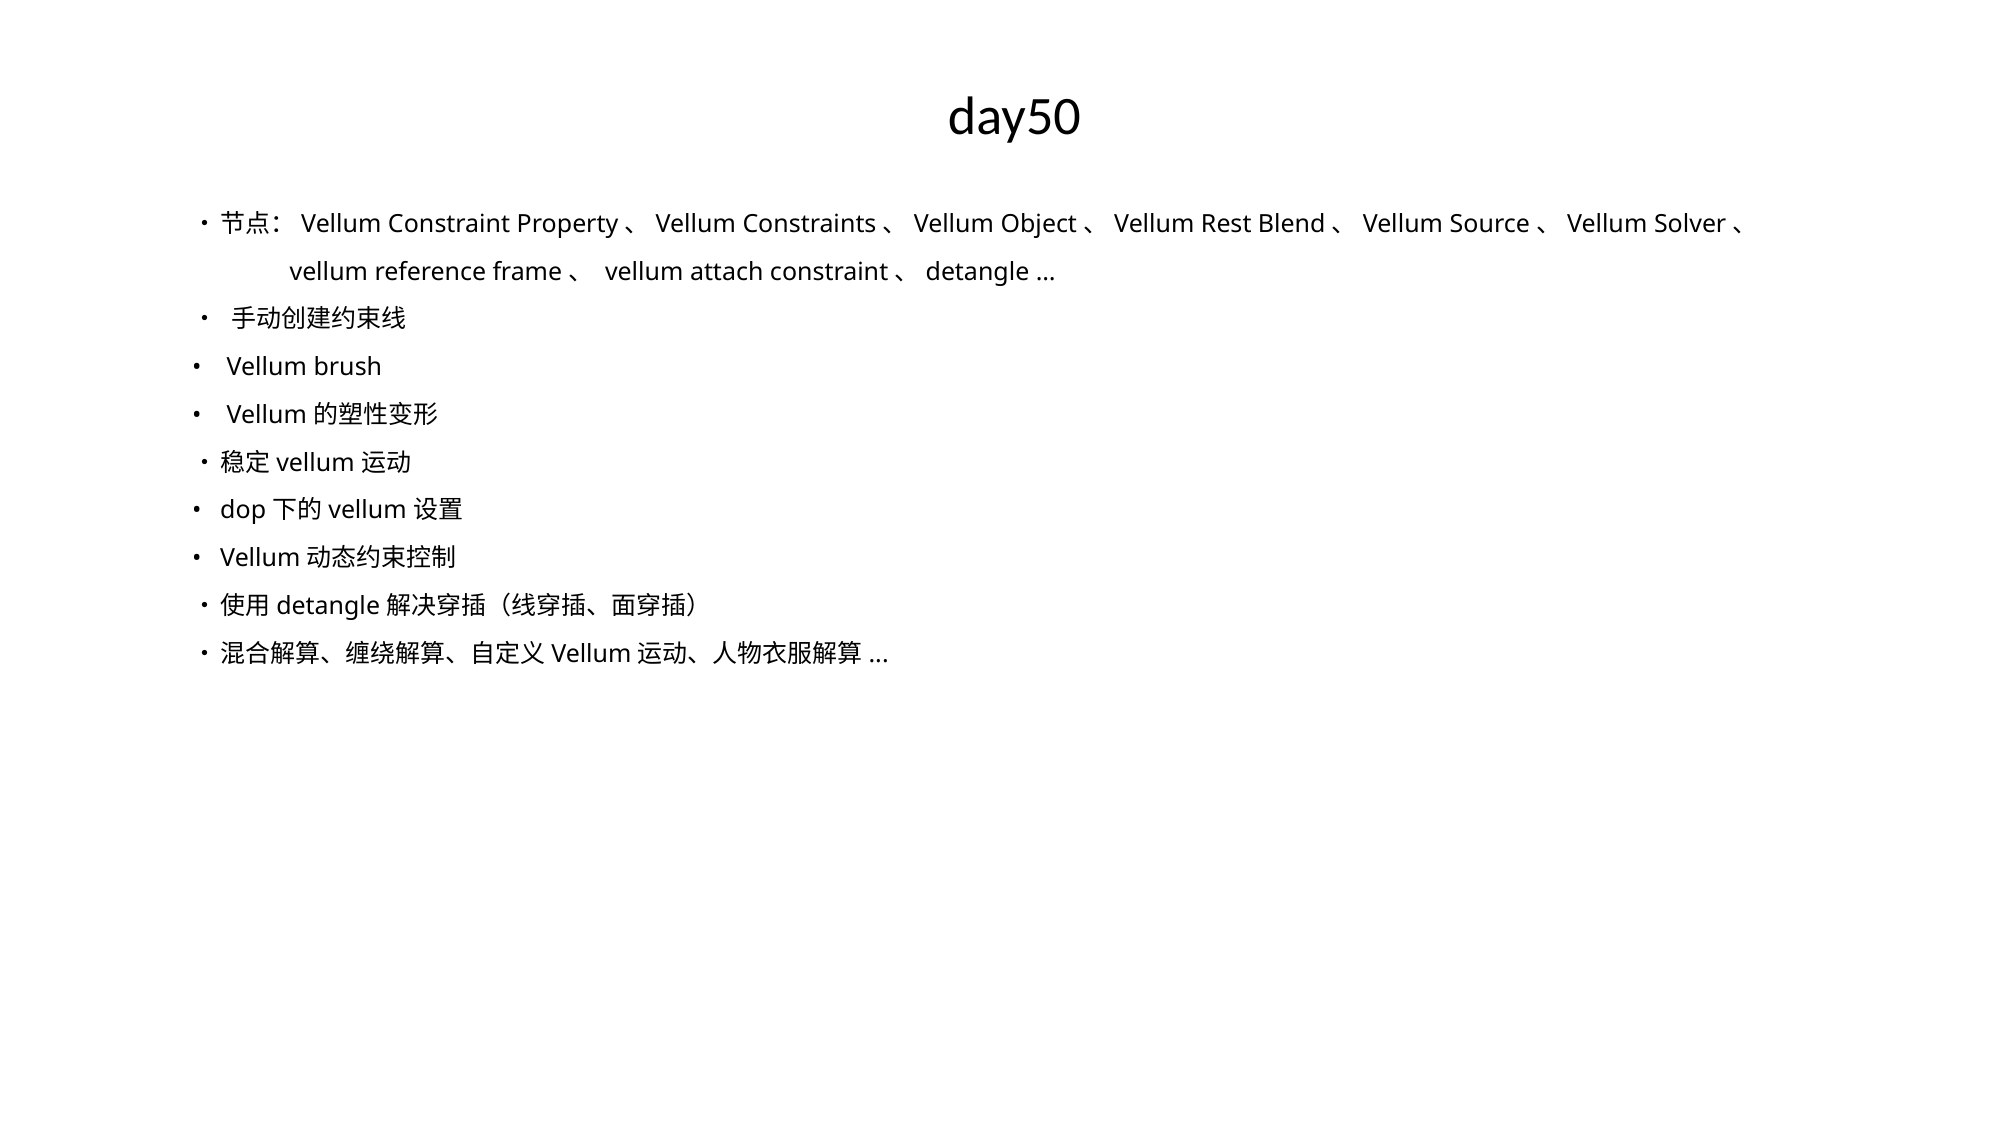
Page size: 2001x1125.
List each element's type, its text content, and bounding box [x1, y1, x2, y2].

subtitle • 节点：Vellum Constraint Property、Vellum Constraints、Vellum Object、Vellum Rest Blend、Vellum Source、Vellum Solver、 vellum reference frame、 vellum attach constraint、detangle … • 手动创建约束线 • Vellum brush • Vellum的塑性变形 • 稳定vellum运动 • dop下的vellum设置 • Vellum动态约束控制 • 使用detangle解决穿插（线穿插、面穿插） • 混合解算、缠绕解算、自定义Vellum运动、人物衣服解算... [176, 203, 1815, 903]
title day50 [543, 41, 1486, 154]
